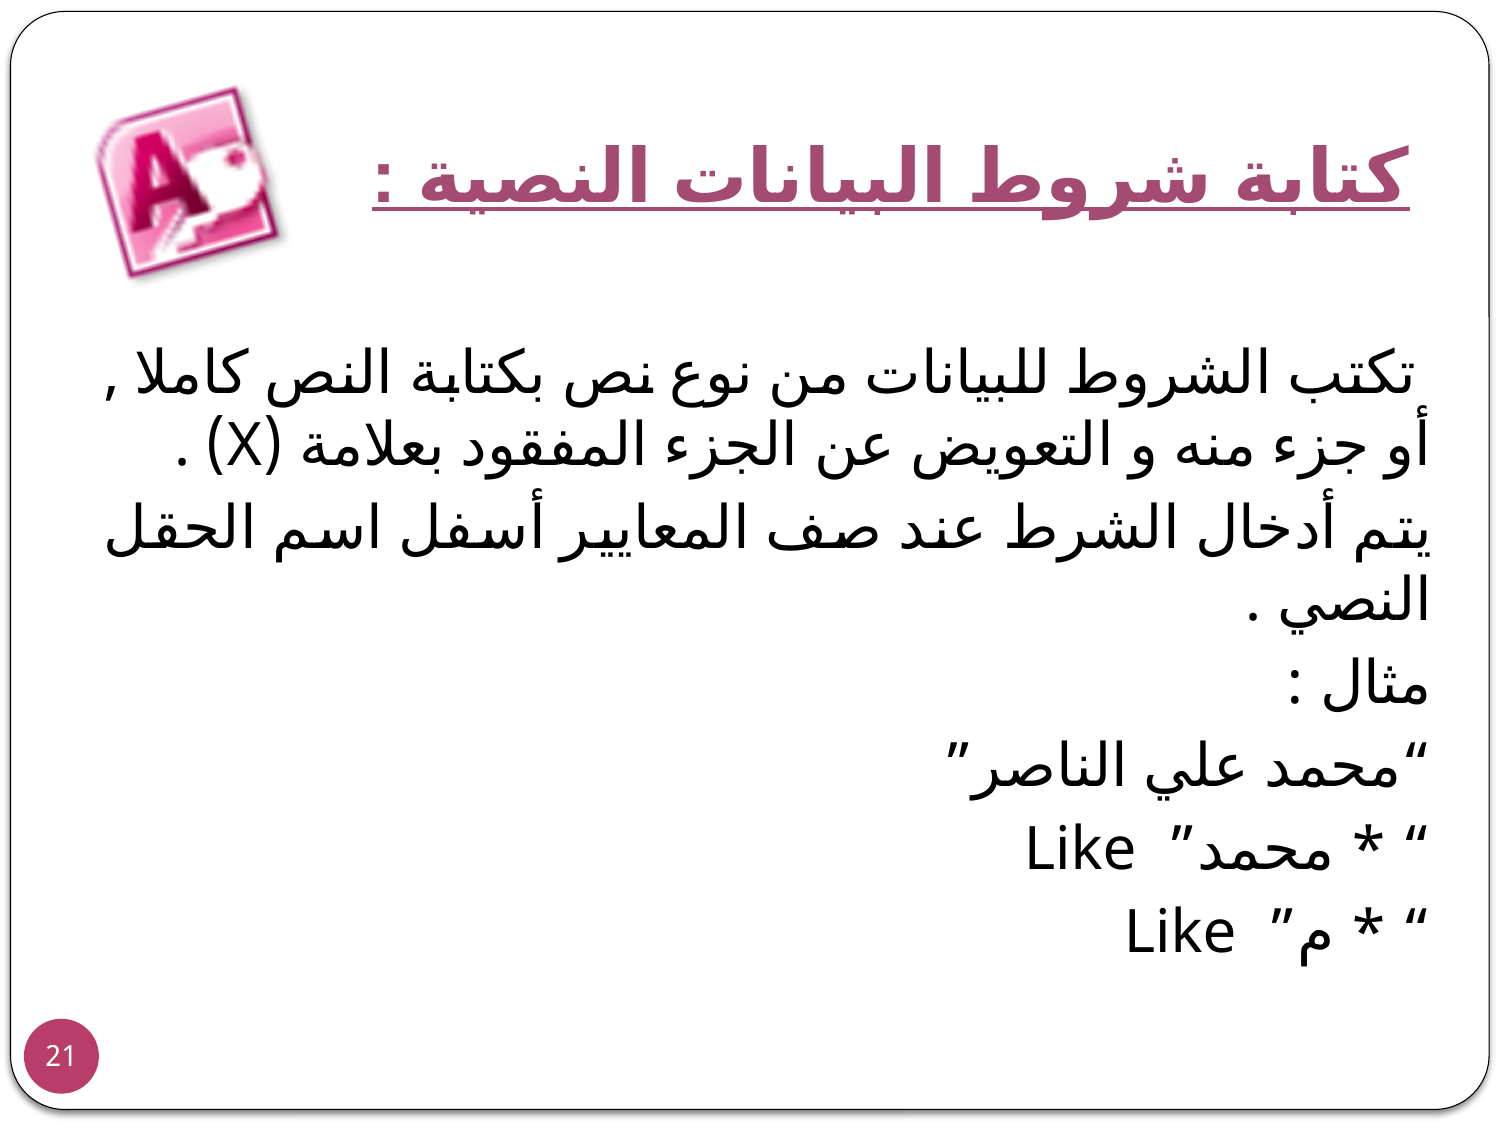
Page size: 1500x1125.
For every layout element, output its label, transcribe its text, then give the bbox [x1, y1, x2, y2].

title كتابة شروط البيانات النصية : [150, 45, 1425, 233]
list تكتب الشروط للبيانات من نوع نص بكتابة النص كاملا , أو جزء منه و التعويض عن الجزء المفقود بعلامة (X) . يتم أدخال الشرط عند صف المعايير أسفل اسم الحقل النصي . مثال : “محمد علي الناصر” “ * محمد” Like “ * م” Like [88, 326, 1447, 1022]
slide_number 21 [23, 1018, 99, 1094]
picture [55, 57, 313, 325]
